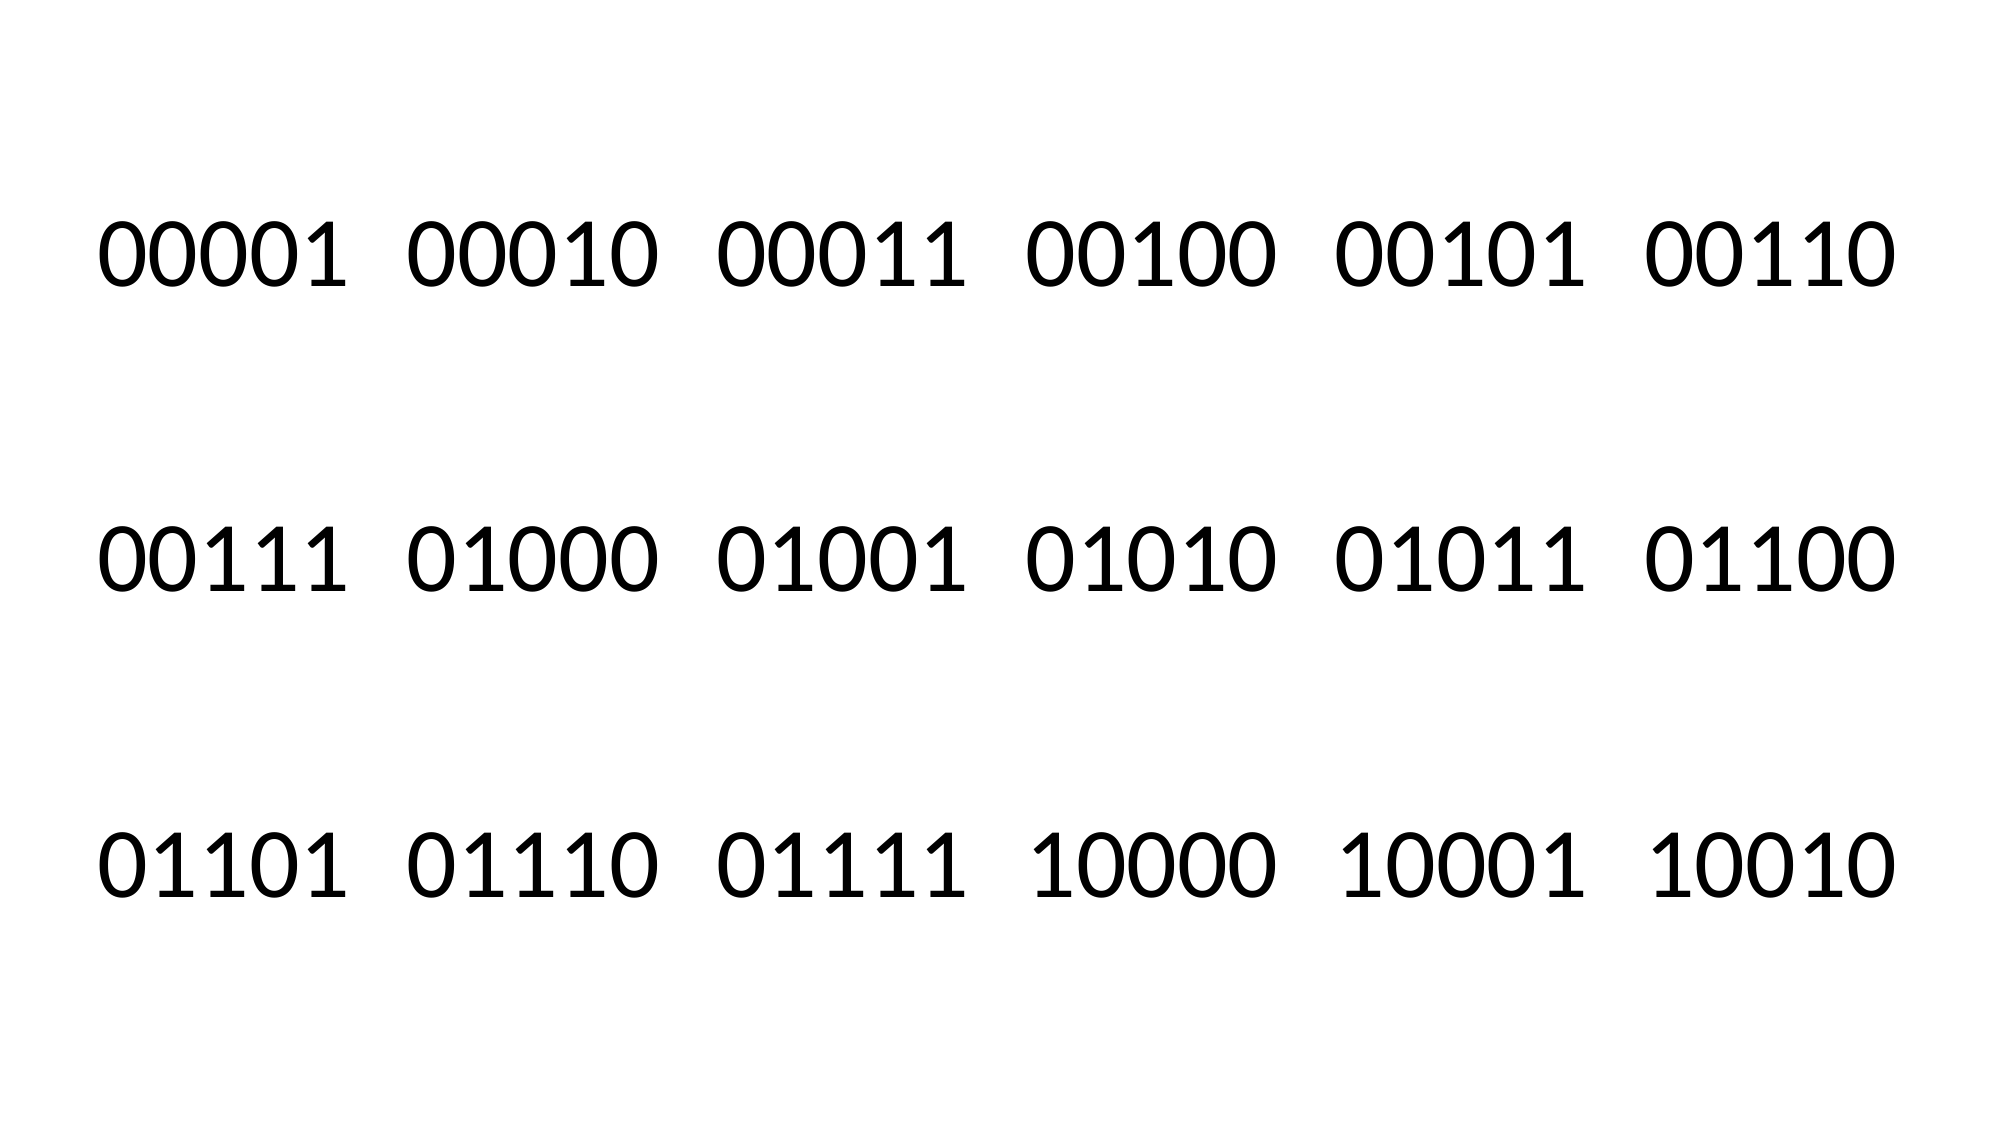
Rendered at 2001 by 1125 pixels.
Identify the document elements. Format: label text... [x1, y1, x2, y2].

text_box 01001 [688, 484, 997, 619]
text_box 00111 [69, 484, 378, 619]
text_box 01100 [1616, 484, 1926, 619]
text_box 01011 [1307, 484, 1616, 619]
text_box 00100 [997, 178, 1307, 314]
text_box 10010 [1616, 790, 1926, 925]
text_box 00011 [688, 178, 997, 314]
text_box 01111 [688, 790, 997, 925]
text_box 01110 [378, 790, 688, 925]
text_box 00101 [1307, 178, 1616, 314]
text_box 00001 [69, 178, 378, 314]
text_box 10001 [1307, 790, 1616, 925]
text_box 01010 [997, 484, 1307, 619]
text_box 00110 [1616, 178, 1926, 314]
text_box 10000 [997, 790, 1307, 925]
text_box 01000 [378, 484, 688, 619]
text_box 00010 [378, 178, 688, 314]
text_box 01101 [69, 790, 378, 925]
